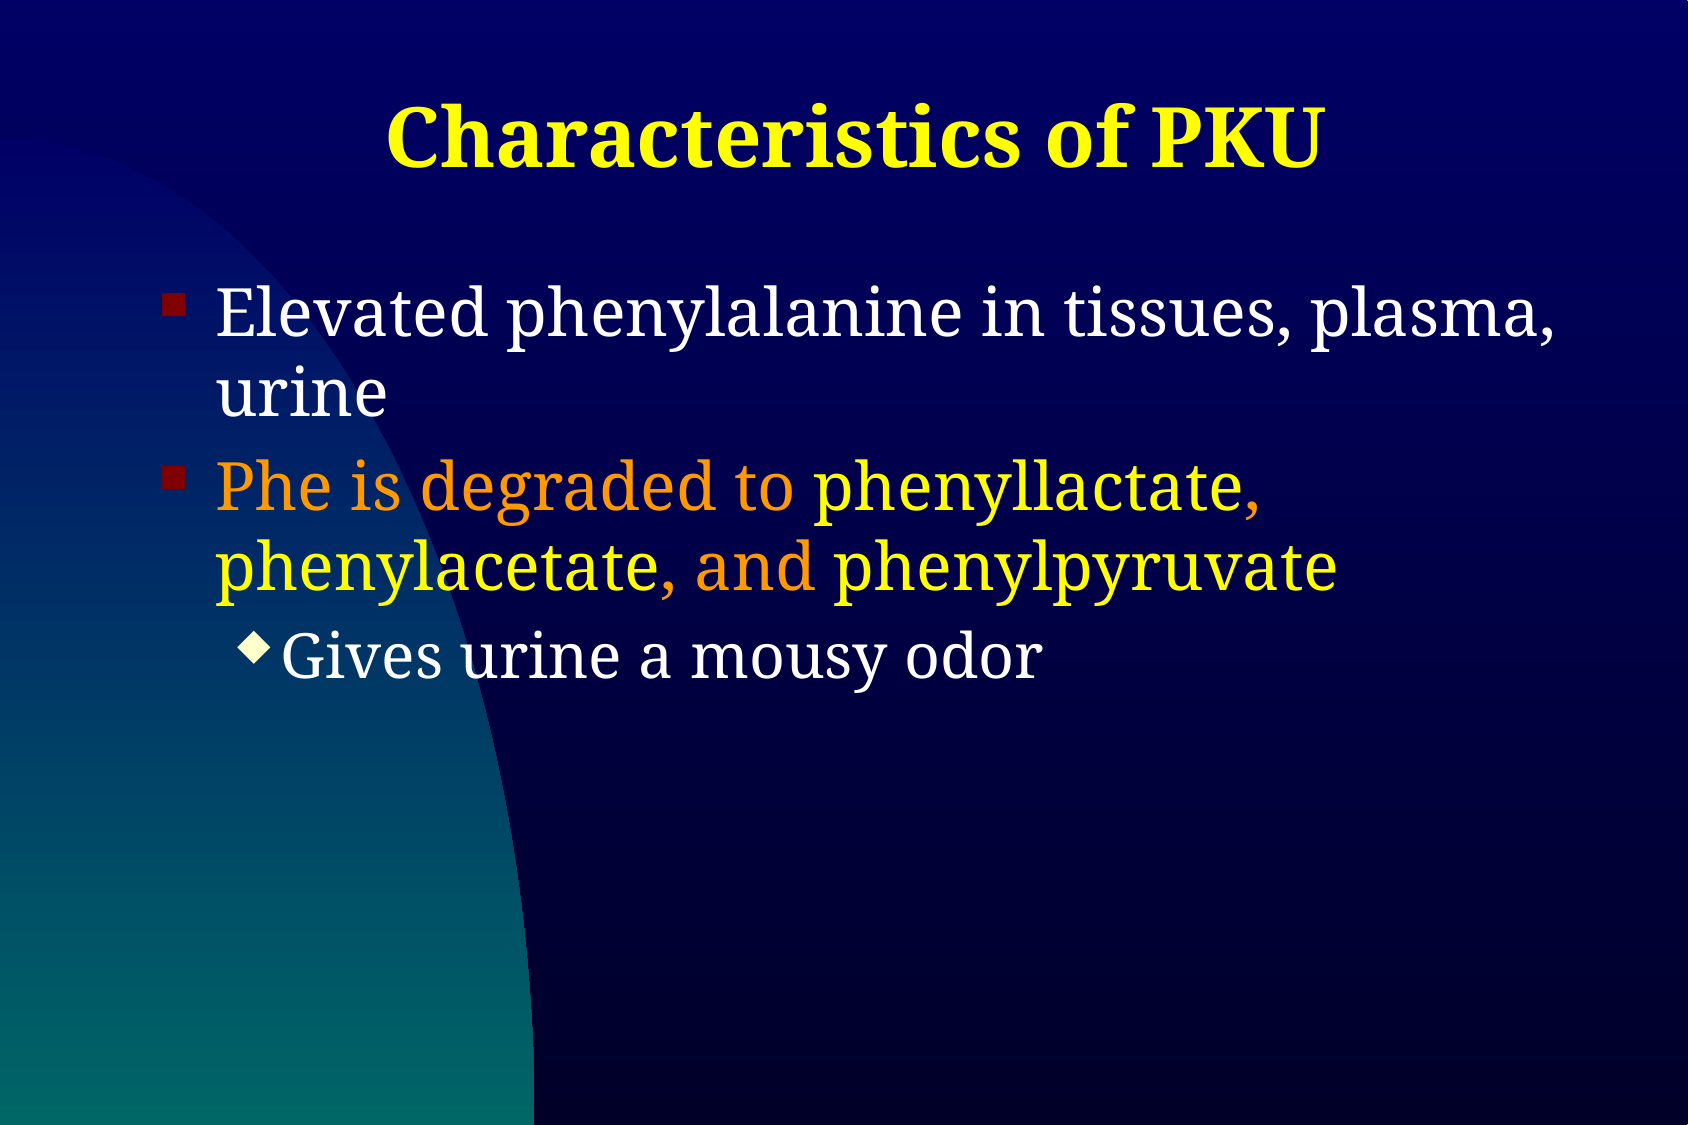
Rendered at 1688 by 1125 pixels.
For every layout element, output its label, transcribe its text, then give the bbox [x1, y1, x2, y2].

title Characteristics of PKU [181, 87, 1532, 205]
list Elevated phenylalanine in tissues, plasma, urine Phe is degraded to phenyllactate, phenylacetate, and phenylpyruvate Gives urine a mousy odor [143, 262, 1575, 950]
